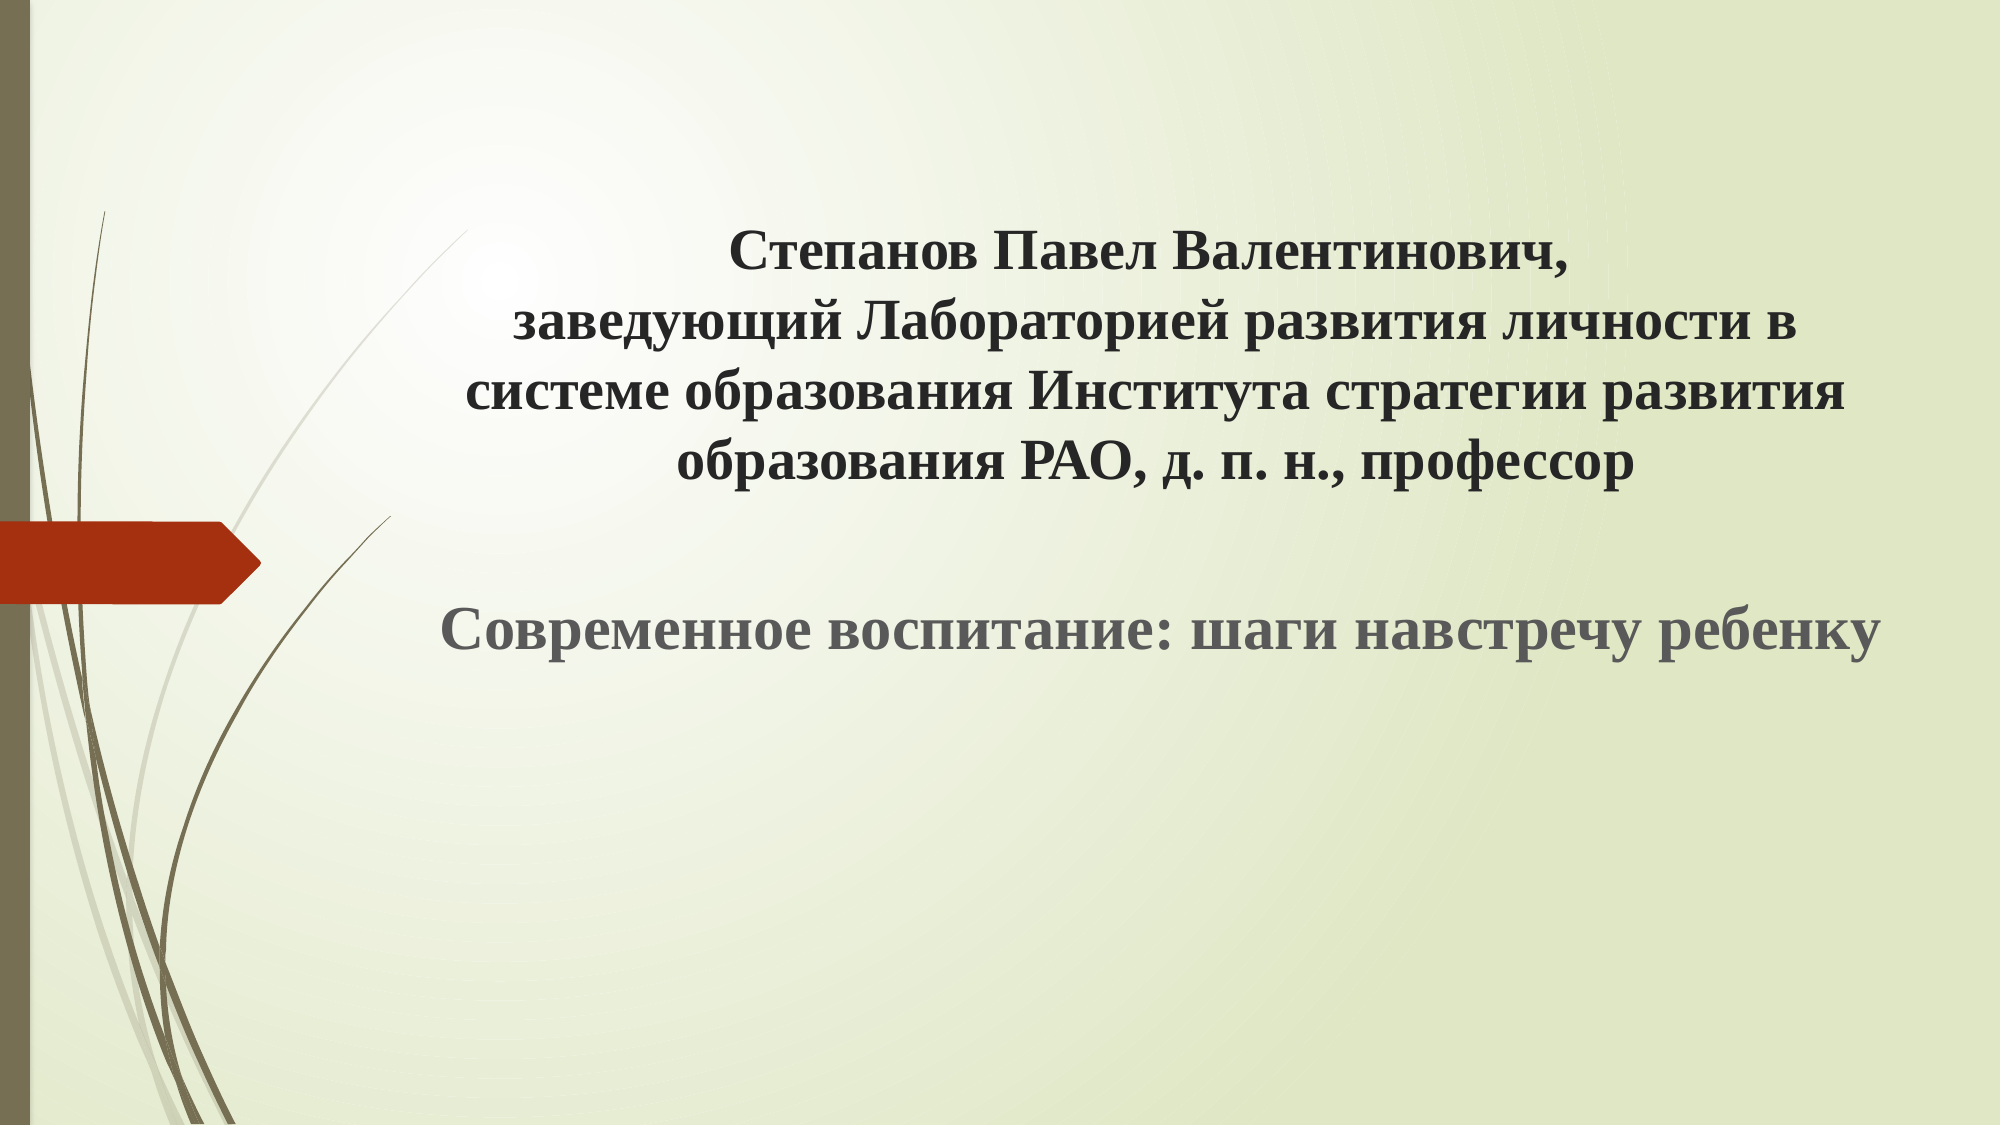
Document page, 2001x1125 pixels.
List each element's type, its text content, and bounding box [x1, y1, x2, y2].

title Степанов Павел Валентинович, заведующий Лабораторией развития личности в системе образования Института стратегии развития образования РАО, д. п. н., профессор [424, 78, 1888, 579]
list Современное воспитание: шаги навстречу ребенку [424, 579, 1941, 848]
